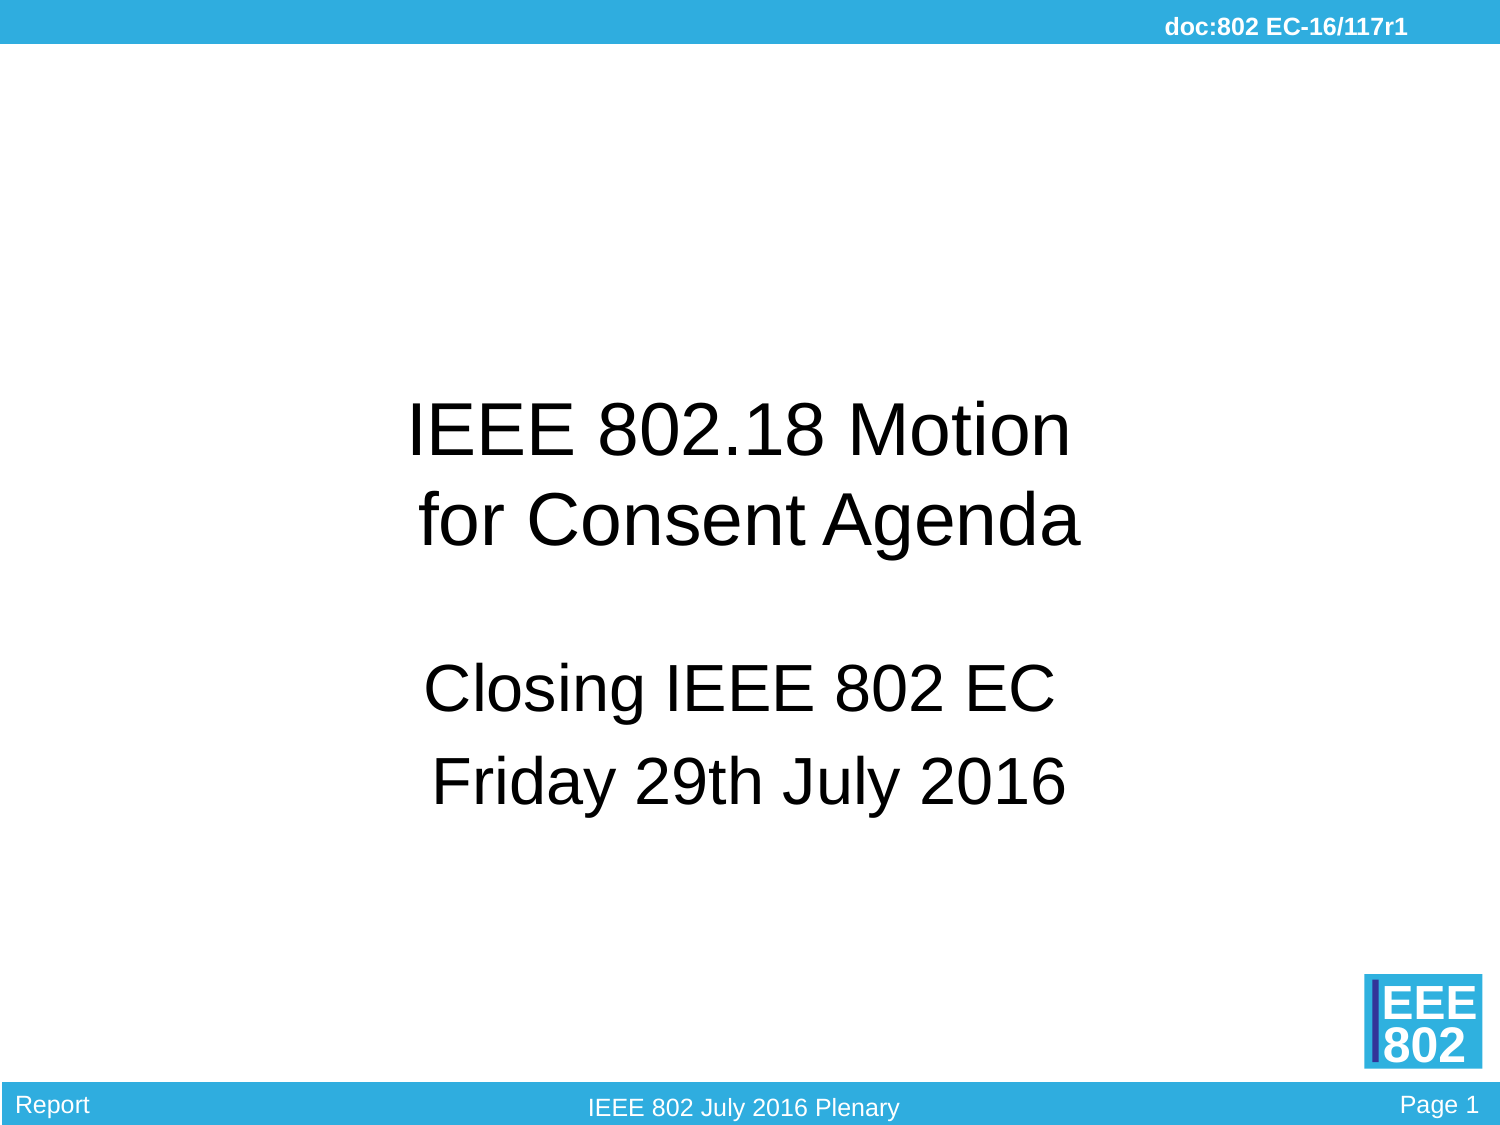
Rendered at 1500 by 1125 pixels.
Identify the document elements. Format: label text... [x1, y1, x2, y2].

title IEEE 802.18 Motion for Consent Agenda [112, 349, 1388, 591]
subtitle Closing IEEE 802 EC Friday 29th July 2016 [225, 637, 1275, 925]
